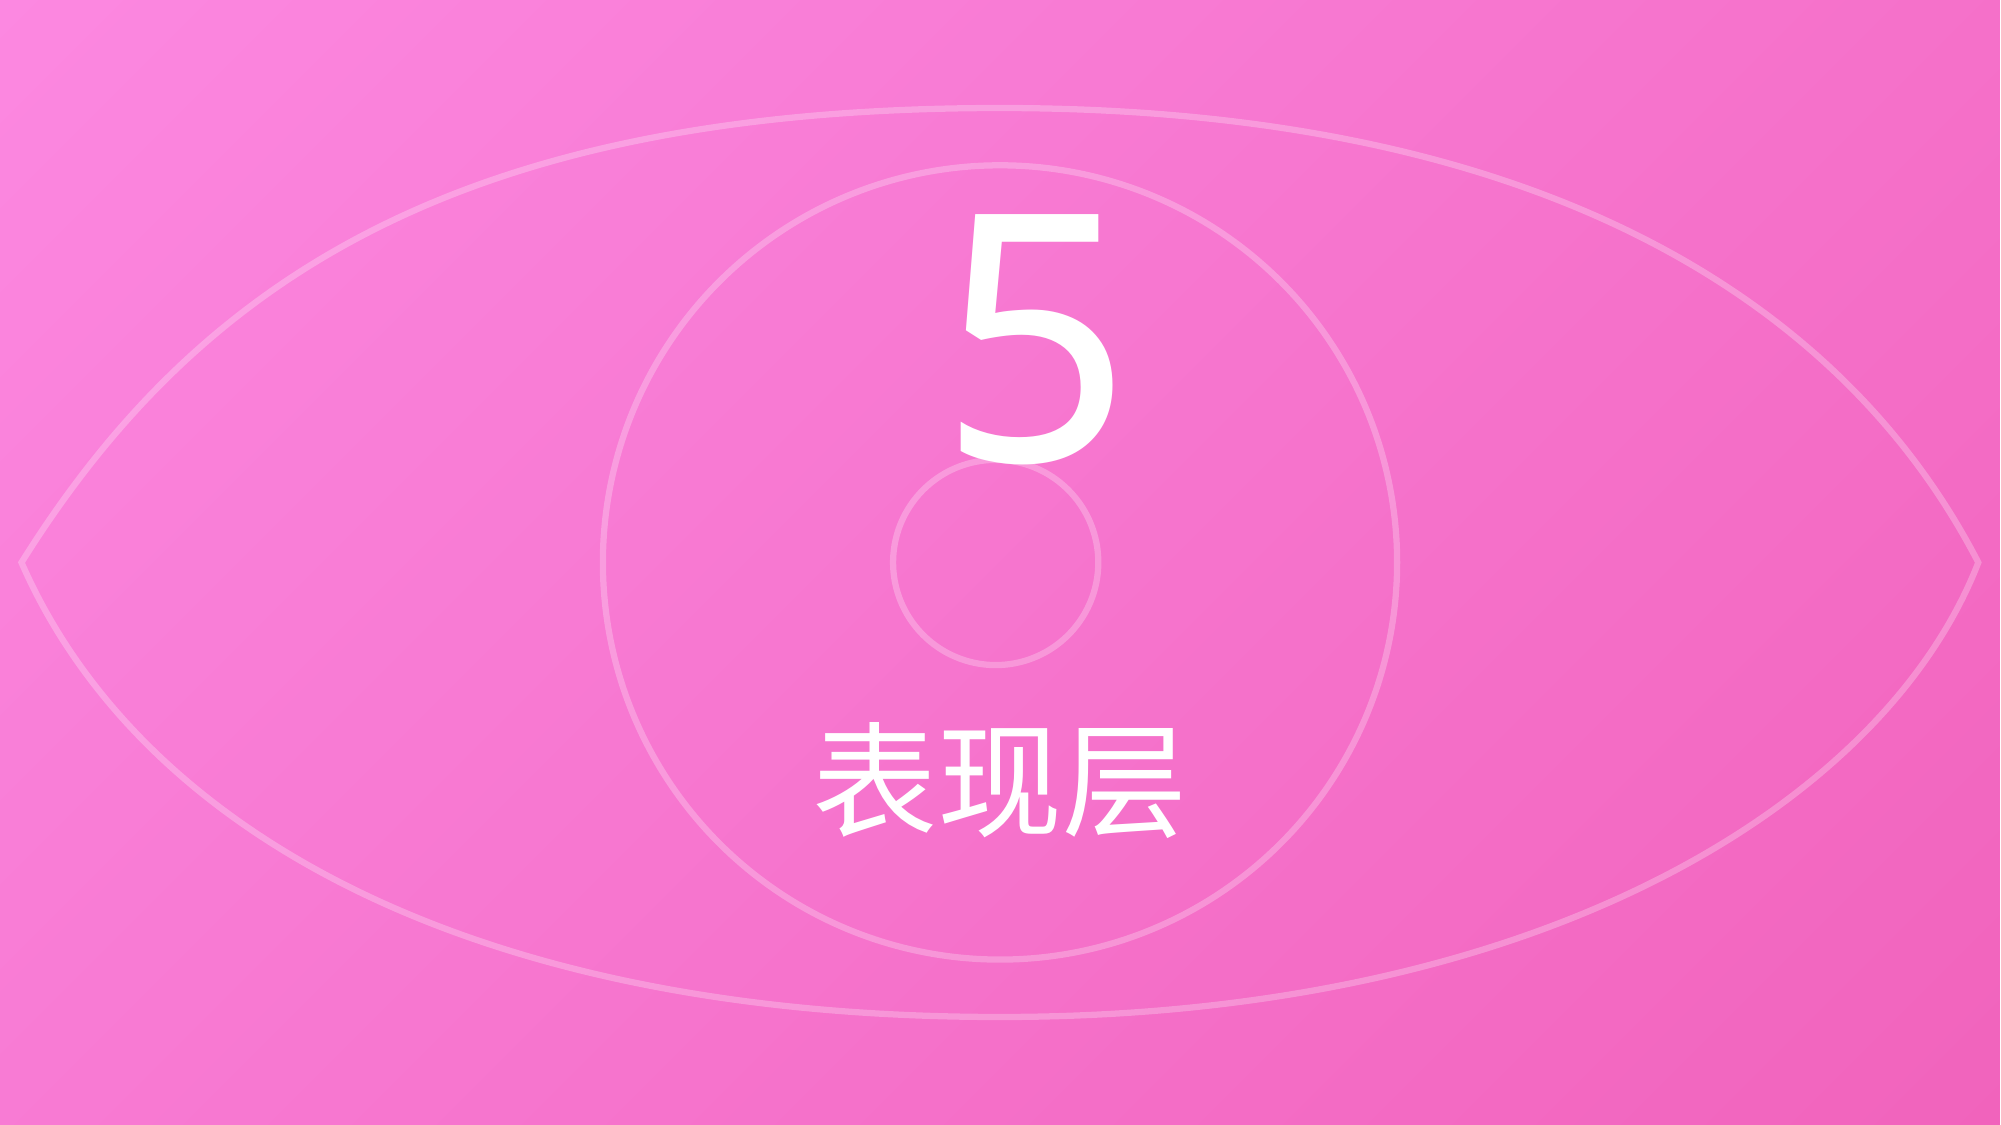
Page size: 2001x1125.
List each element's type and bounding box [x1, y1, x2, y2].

text_box [21, 107, 1979, 1018]
